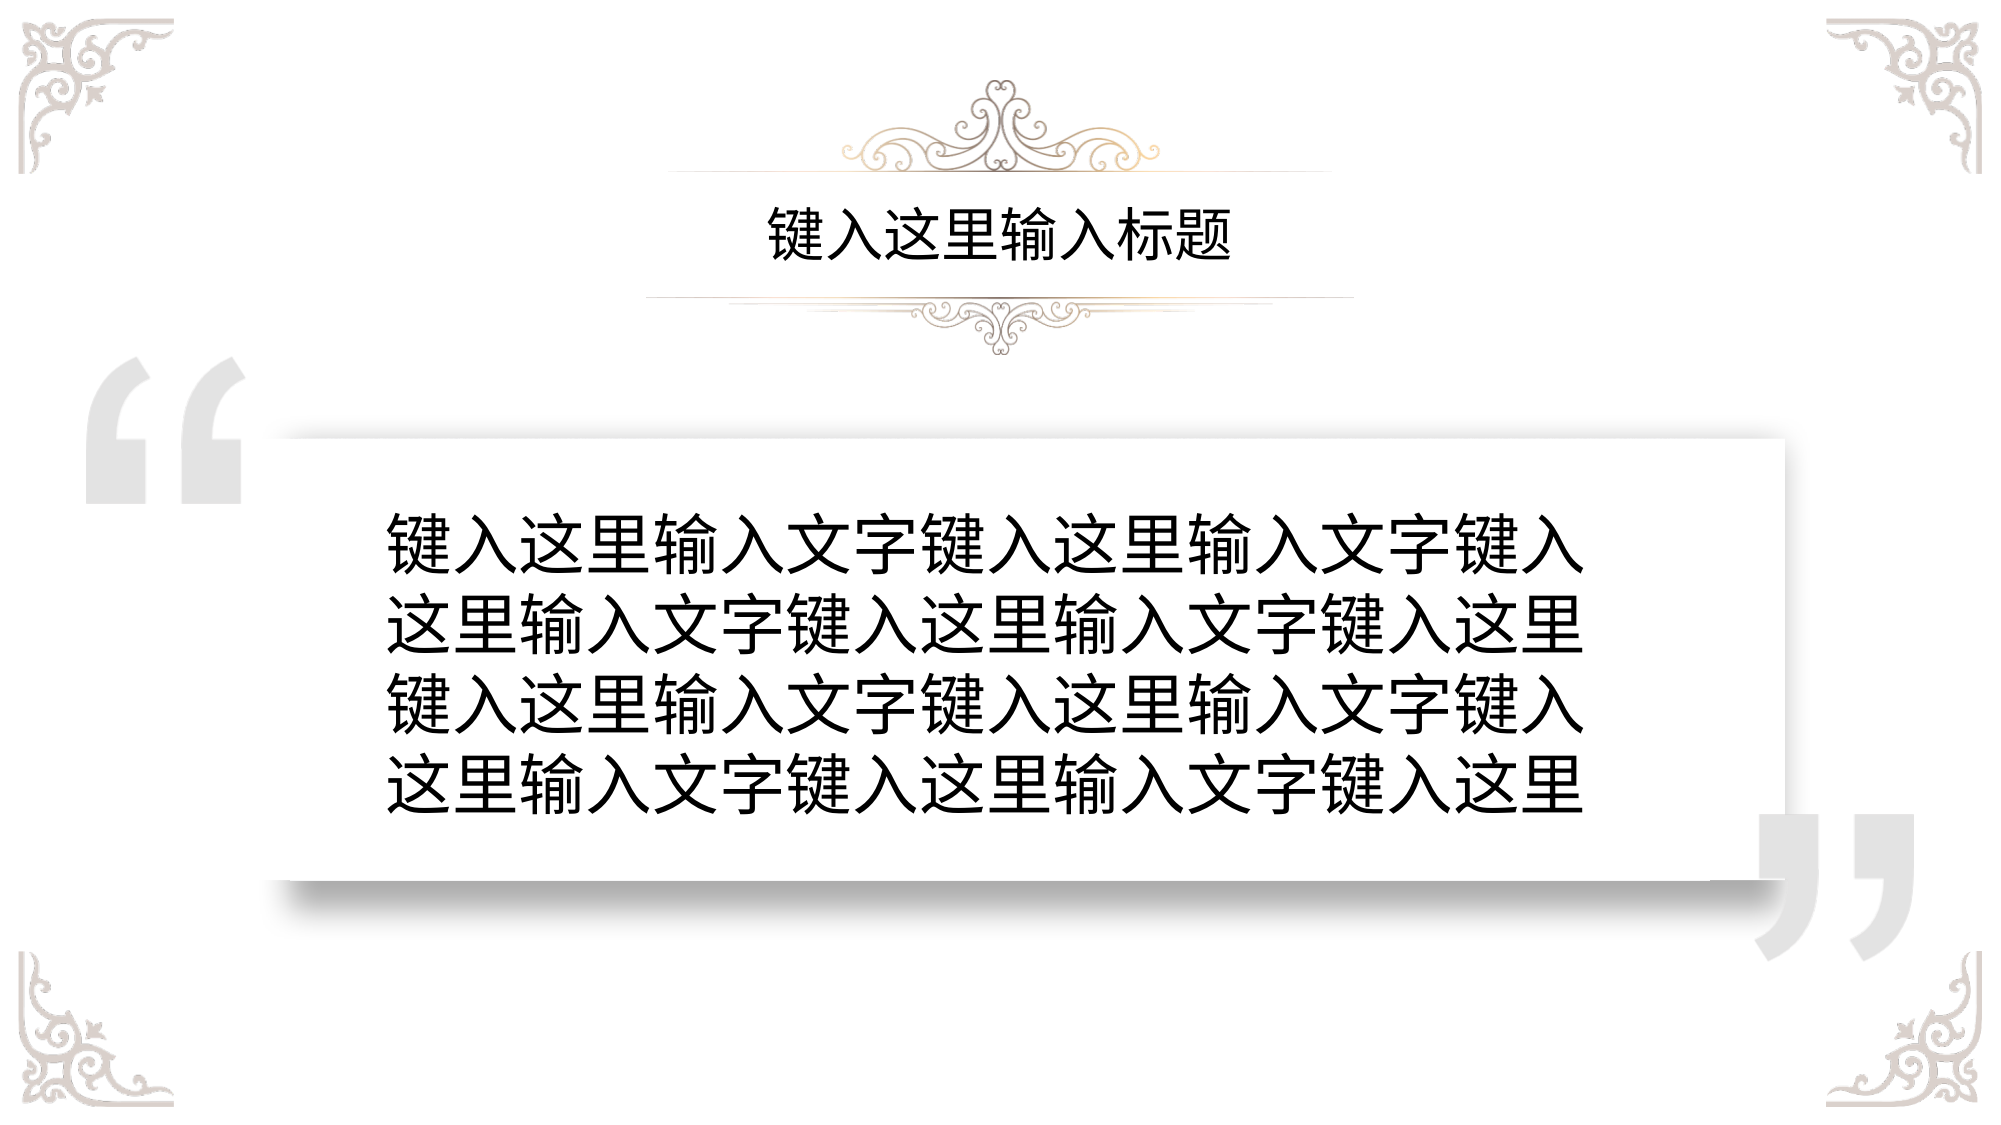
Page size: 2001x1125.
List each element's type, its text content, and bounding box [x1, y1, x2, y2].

picture [48, 325, 274, 551]
text_box 键入这里输入文字键入这里输入文字键入这里输入文字键入这里输入文字键入这里键入这里输入文字键入这里输入文字键入这里输入文字键入这里输入文字键入这里 [370, 495, 1630, 831]
picture [19, 952, 173, 1106]
picture [1827, 19, 1981, 173]
picture [646, 297, 1354, 355]
picture [1726, 767, 1982, 1107]
picture [668, 80, 1332, 173]
text_box 键入这里输入标题 [725, 190, 1274, 276]
text_box [191, 438, 1786, 881]
picture [19, 19, 173, 173]
